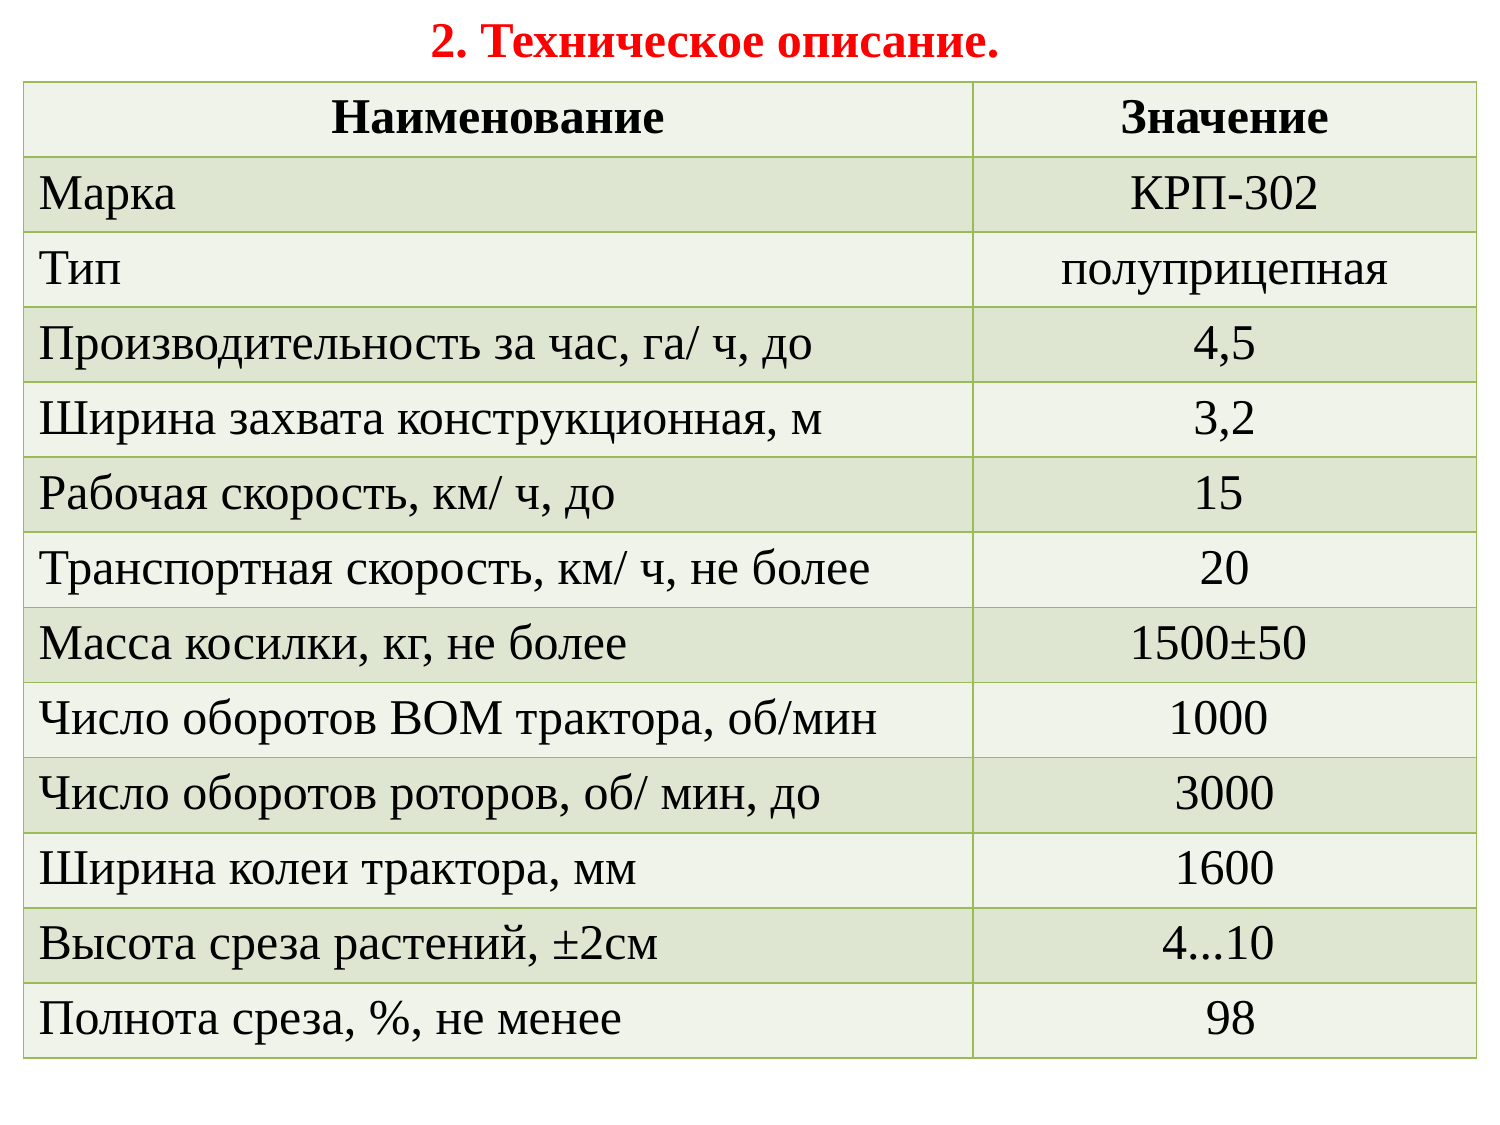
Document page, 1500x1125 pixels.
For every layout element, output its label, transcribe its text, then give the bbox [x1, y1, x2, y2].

table_cell Марка [24, 158, 972, 231]
table_cell 15 [974, 458, 1476, 531]
table_cell Высота среза растений, ±2см [24, 909, 972, 982]
table_cell Тип [24, 233, 972, 306]
table_cell 1000 [974, 683, 1476, 757]
table_cell 3,2 [974, 383, 1476, 456]
table_header Значение [974, 83, 1476, 156]
table_cell Масса косилки, кг, не более [24, 608, 972, 682]
table_cell 1500±50 [974, 608, 1476, 682]
table_cell 4,5 [974, 308, 1476, 381]
table_cell Рабочая скорость, км/ ч, до [24, 458, 972, 531]
table_cell Полнота среза, %, не менее [24, 984, 972, 1057]
table_cell Транспортная скорость, км/ ч, не более [24, 533, 972, 607]
table_cell 98 [974, 984, 1476, 1057]
table_cell Производительность за час, га/ ч, до [24, 308, 972, 381]
table_cell Ширина захвата конструкционная, м [24, 383, 972, 456]
text_box 2. Техническое описание. [339, 0, 1090, 75]
table_cell Ширина колеи трактора, мм [24, 834, 972, 907]
table_cell полуприцепная [974, 233, 1476, 306]
table_cell КРП-302 [974, 158, 1476, 231]
table_cell 20 [974, 533, 1476, 607]
table_cell 4...10 [974, 909, 1476, 982]
table_header Наименование [24, 83, 972, 156]
table_cell 1600 [974, 834, 1476, 907]
table_cell Число оборотов ВОМ трактора, об/мин [24, 683, 972, 757]
table_cell Число оборотов роторов, об/ мин, до [24, 758, 972, 832]
table_cell 3000 [974, 758, 1476, 832]
